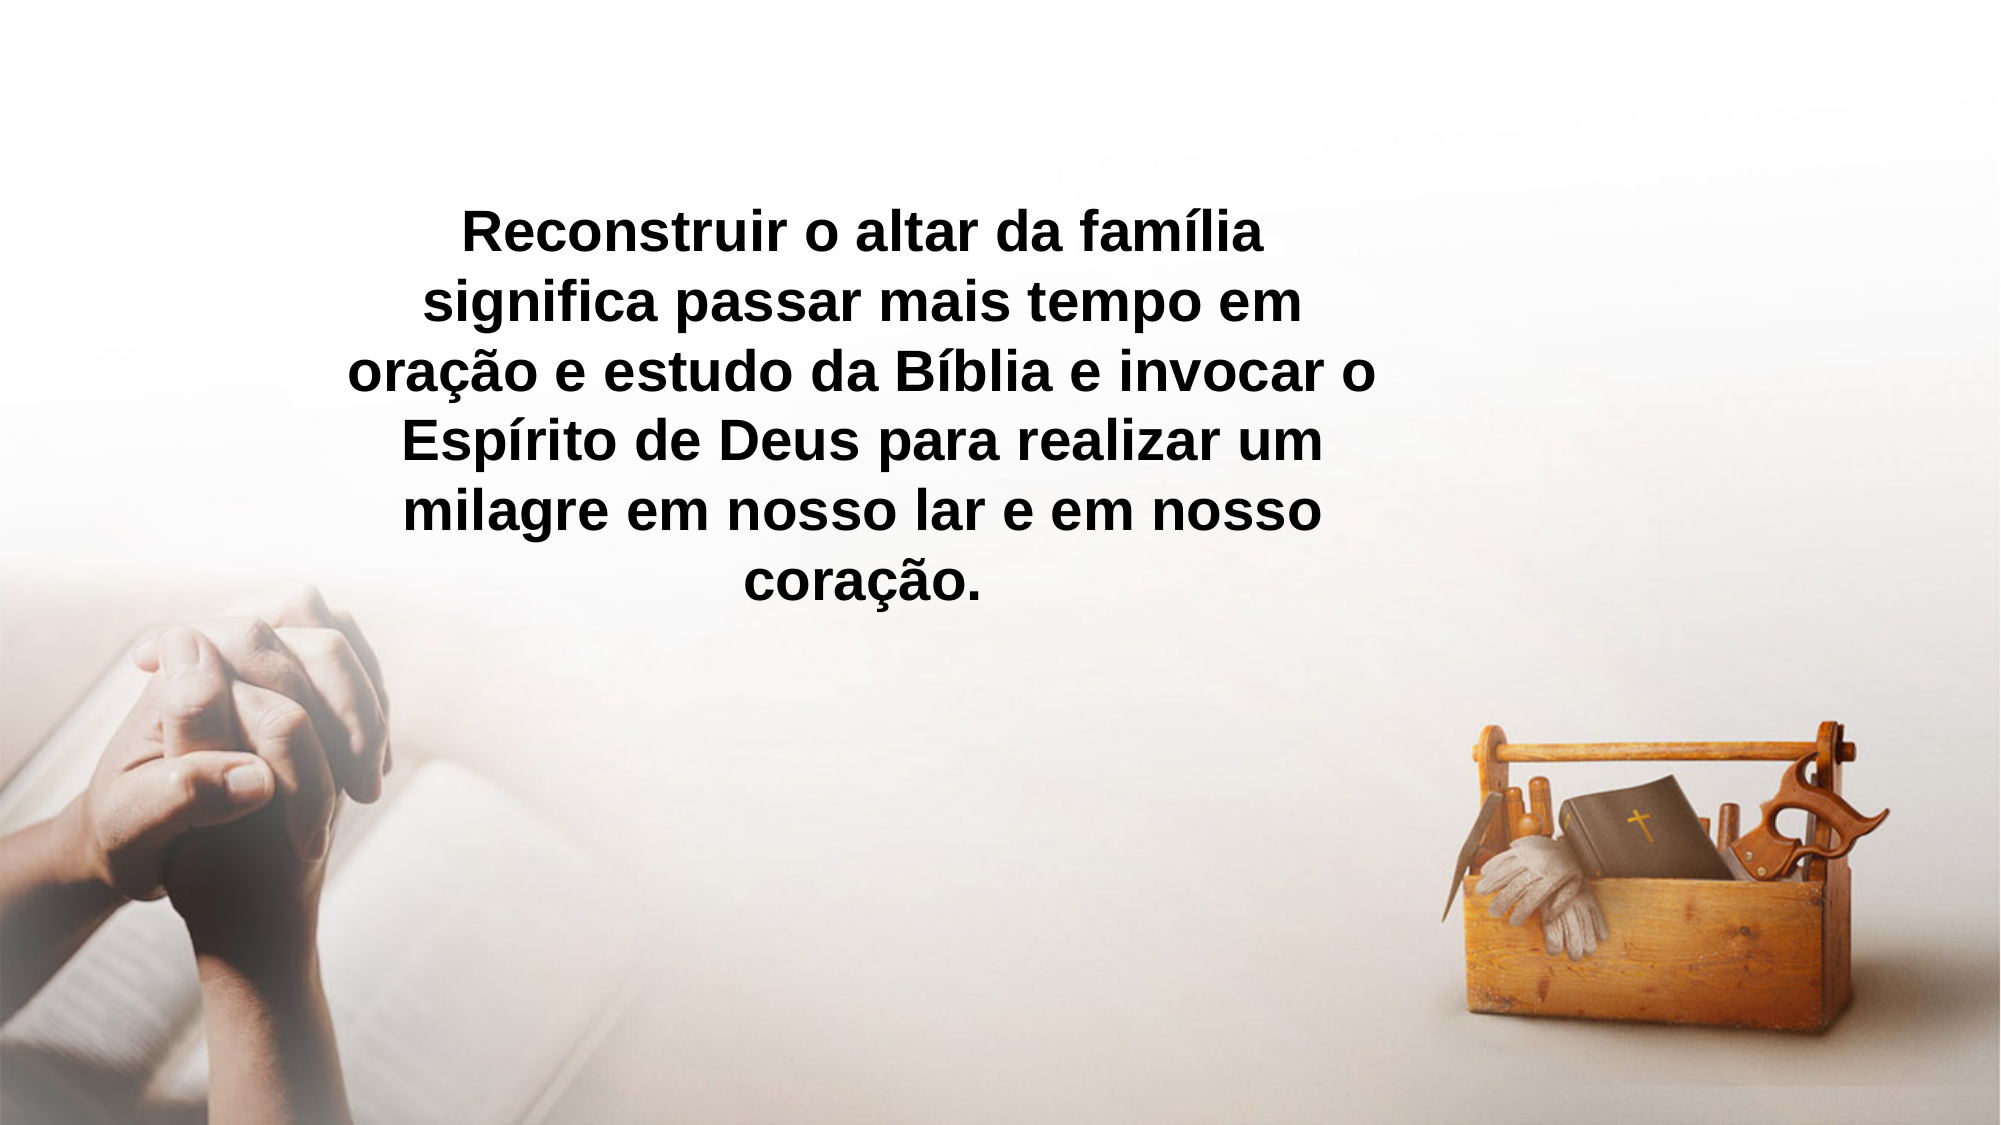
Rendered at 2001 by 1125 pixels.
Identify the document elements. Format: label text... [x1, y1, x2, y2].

text_box Reconstruir o altar da família significa passar mais tempo em oração e estudo da Bíblia e invocar o Espírito de Deus para realizar um milagre em nosso lar e em nosso coração. [326, 185, 1400, 620]
picture [0, 0, 2001, 1125]
